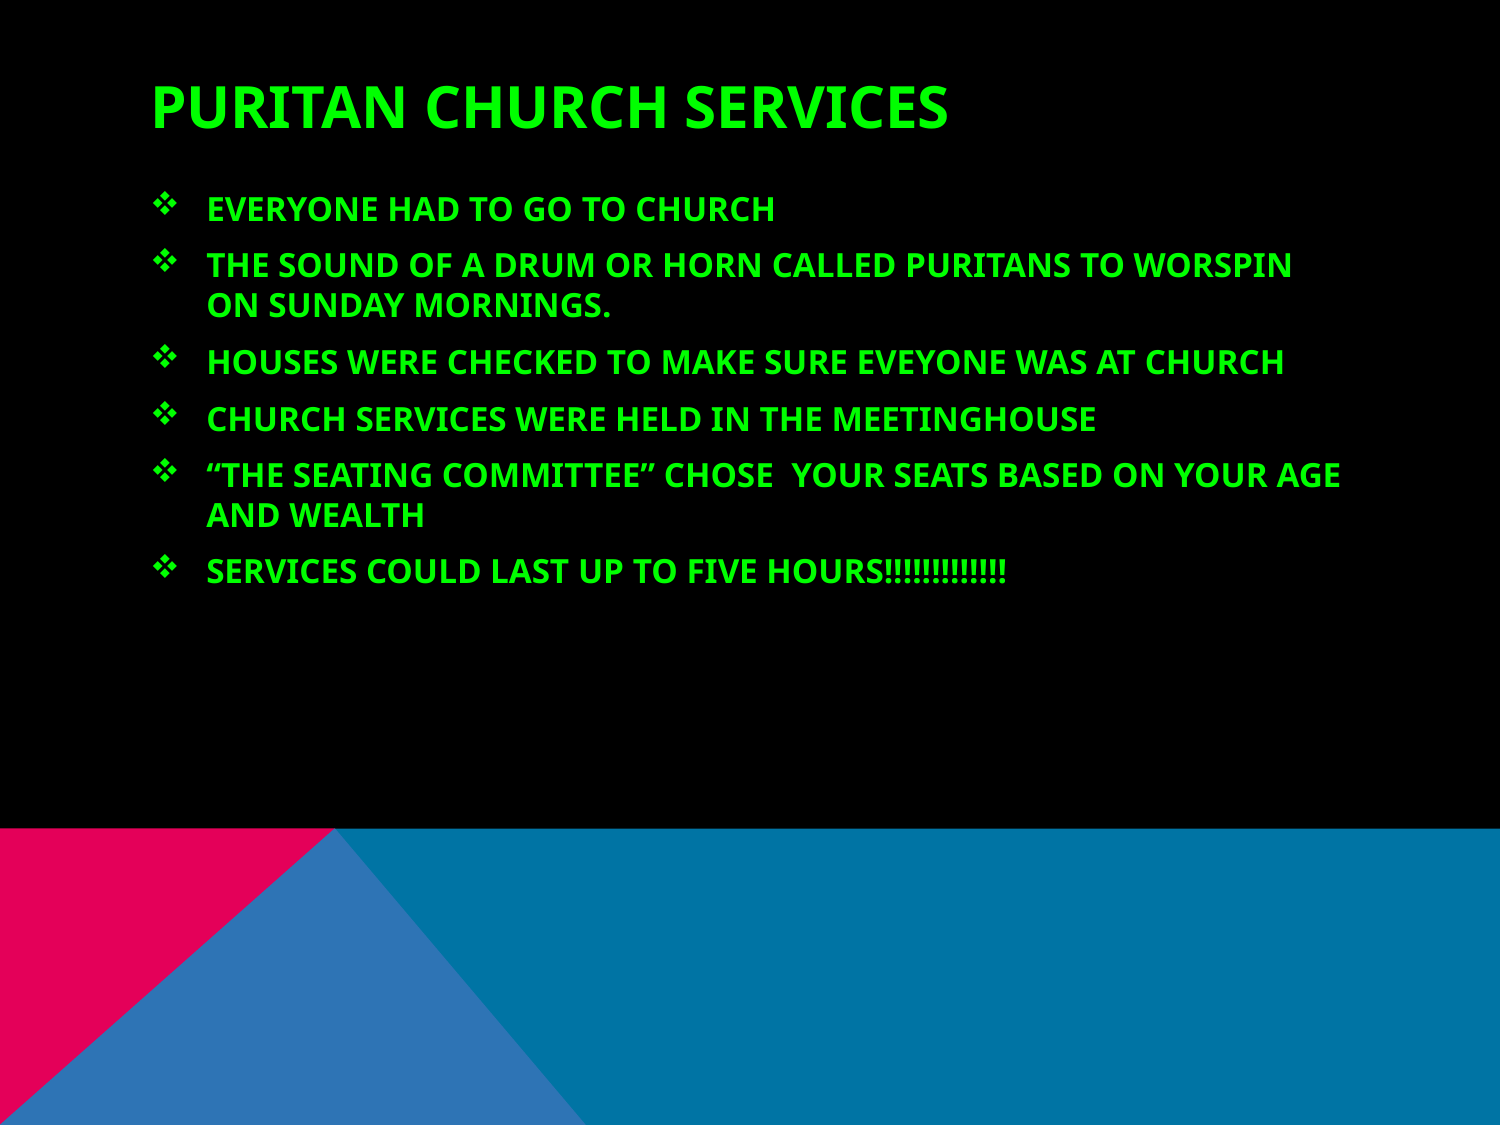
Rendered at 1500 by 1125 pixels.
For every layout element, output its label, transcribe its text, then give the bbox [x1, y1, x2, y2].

title PURITAN CHURCH SERVICES [135, 60, 1369, 150]
list EVERYONE HAD TO GO TO CHURCH THE SOUND OF A DRUM OR HORN CALLED PURITANS TO WORSPIN ON SUNDAY MORNINGS. HOUSES WERE CHECKED TO MAKE SURE EVEYONE WAS AT CHURCH CHURCH SERVICES WERE HELD IN THE MEETINGHOUSE “THE SEATING COMMITTEE” CHOSE YOUR SEATS BASED ON YOUR AGE AND WEALTH SERVICES COULD LAST UP TO FIVE HOURS!!!!!!!!!!!!! [135, 180, 1369, 768]
